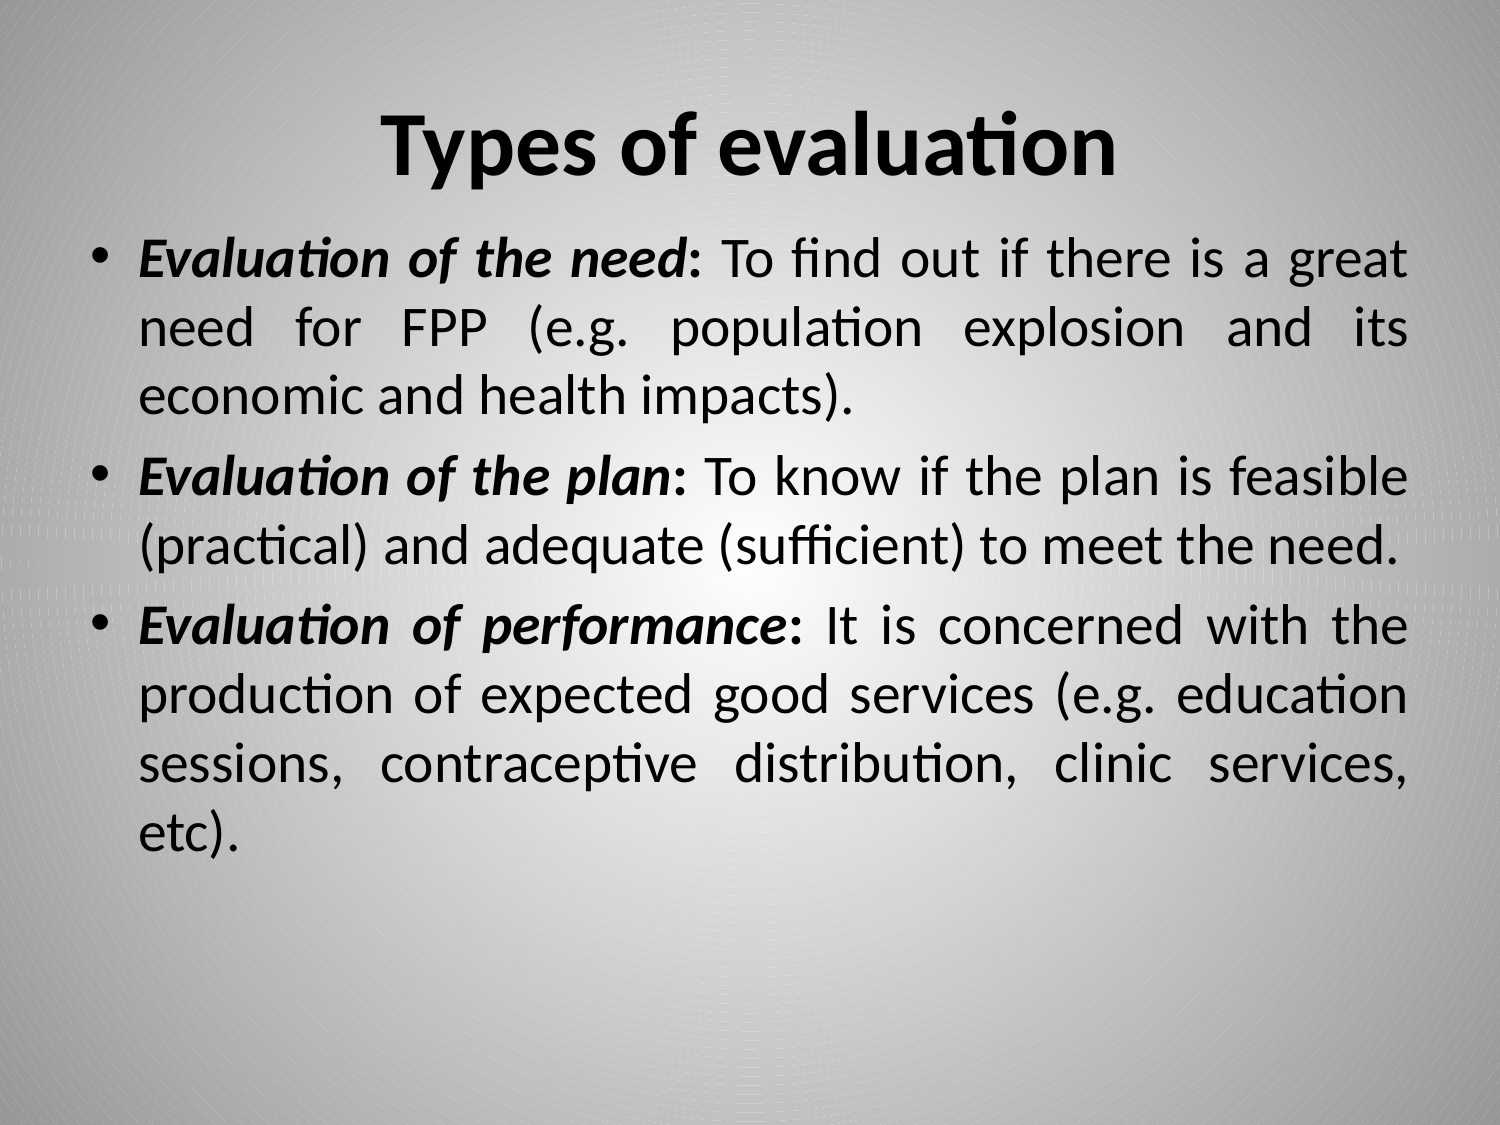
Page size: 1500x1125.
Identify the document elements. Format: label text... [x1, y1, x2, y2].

title Types of evaluation [75, 45, 1425, 212]
list Evaluation of the need: To find out if there is a great need for FPP (e.g. population explosion and its economic and health impacts). Evaluation of the plan: To know if the plan is feasible (practical) and adequate (sufficient) to meet the need. Evaluation of performance: It is concerned with the production of expected good services (e.g. education sessions, contraceptive distribution, clinic services, etc). [75, 212, 1425, 1075]
